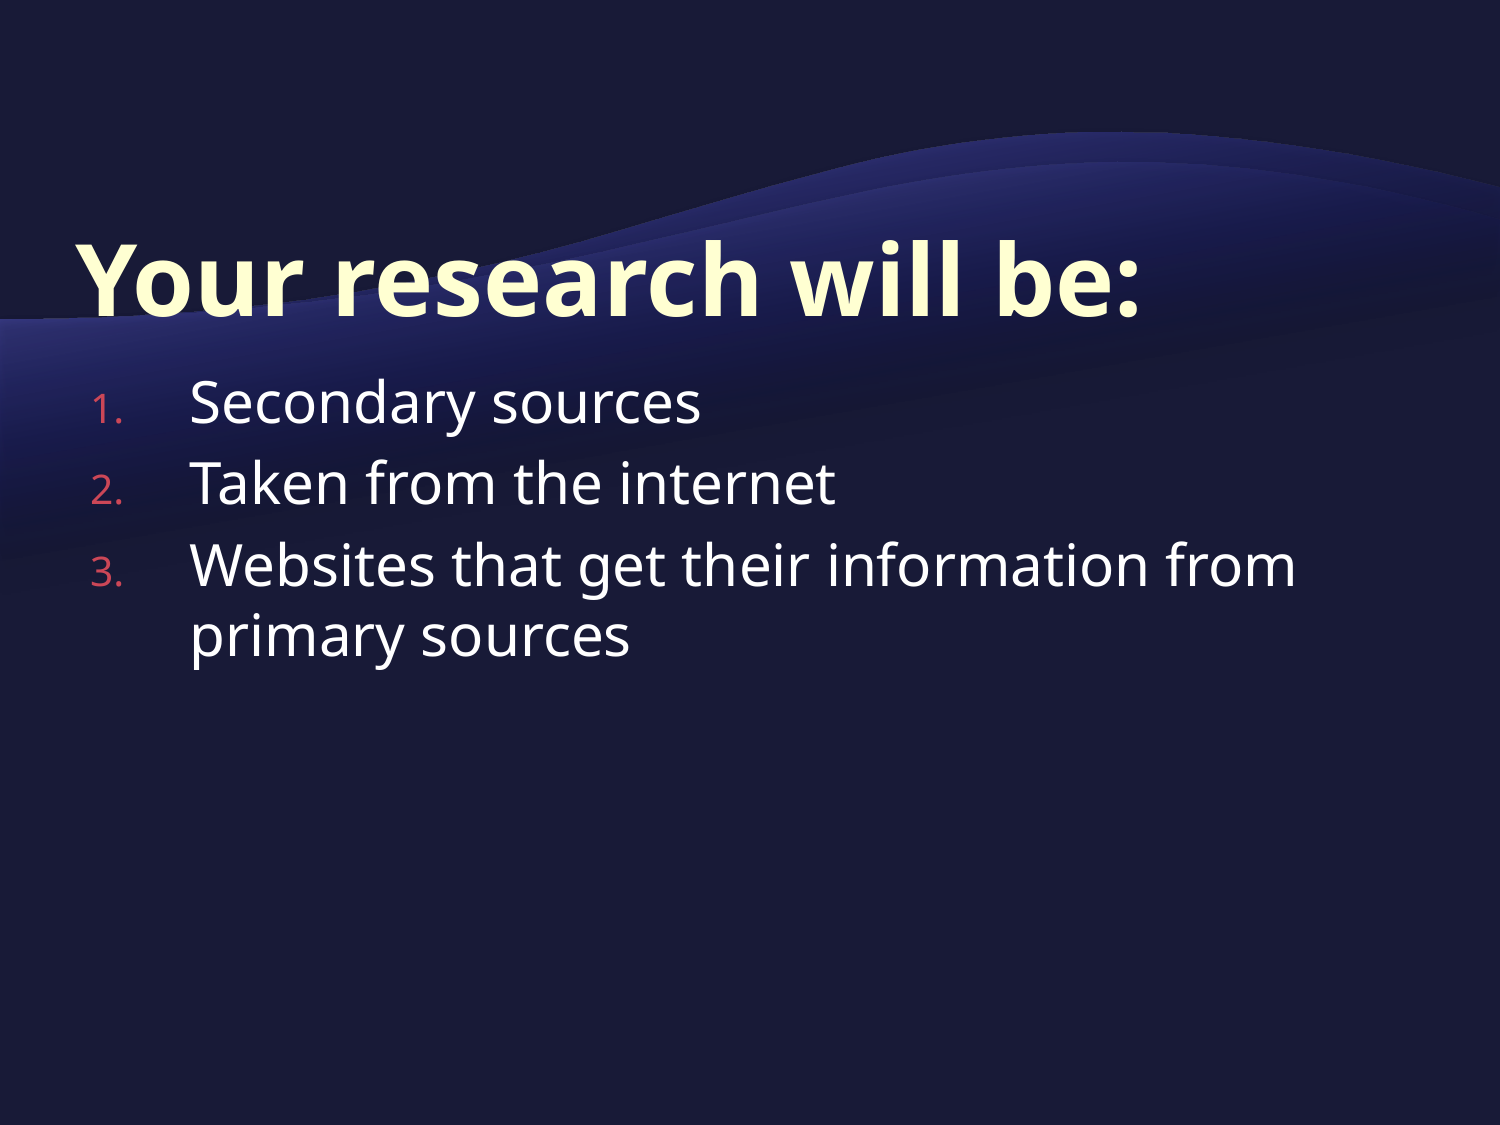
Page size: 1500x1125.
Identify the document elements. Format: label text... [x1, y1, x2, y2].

list Secondary sources Taken from the internet Websites that get their information from primary sources [75, 357, 1425, 1033]
title Your research will be: [75, 87, 1425, 338]
